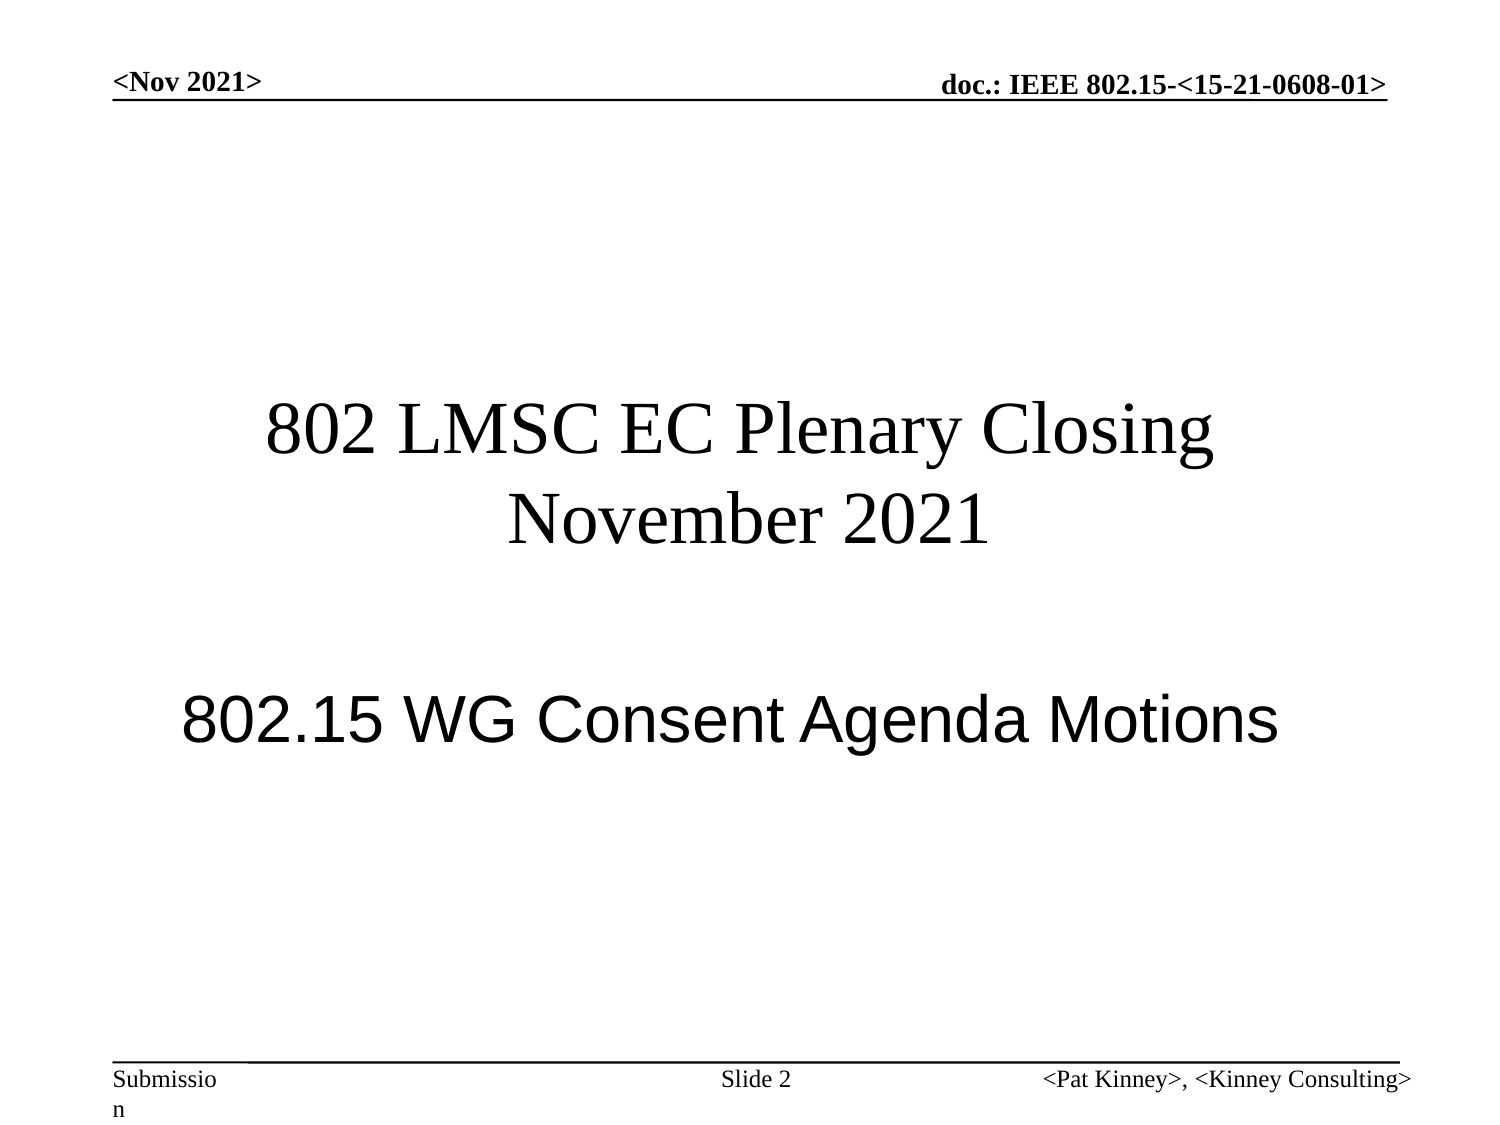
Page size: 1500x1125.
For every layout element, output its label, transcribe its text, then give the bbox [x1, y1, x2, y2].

subtitle 802.15 WG Consent Agenda Motions [137, 668, 1325, 957]
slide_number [112, 62, 375, 98]
title 802 LMSC EC Plenary Closing November 2021 [112, 375, 1388, 563]
slide_number Slide 2 [712, 1062, 800, 1093]
footer <Pat Kinney>, <Kinney Consulting> [900, 1062, 1413, 1093]
